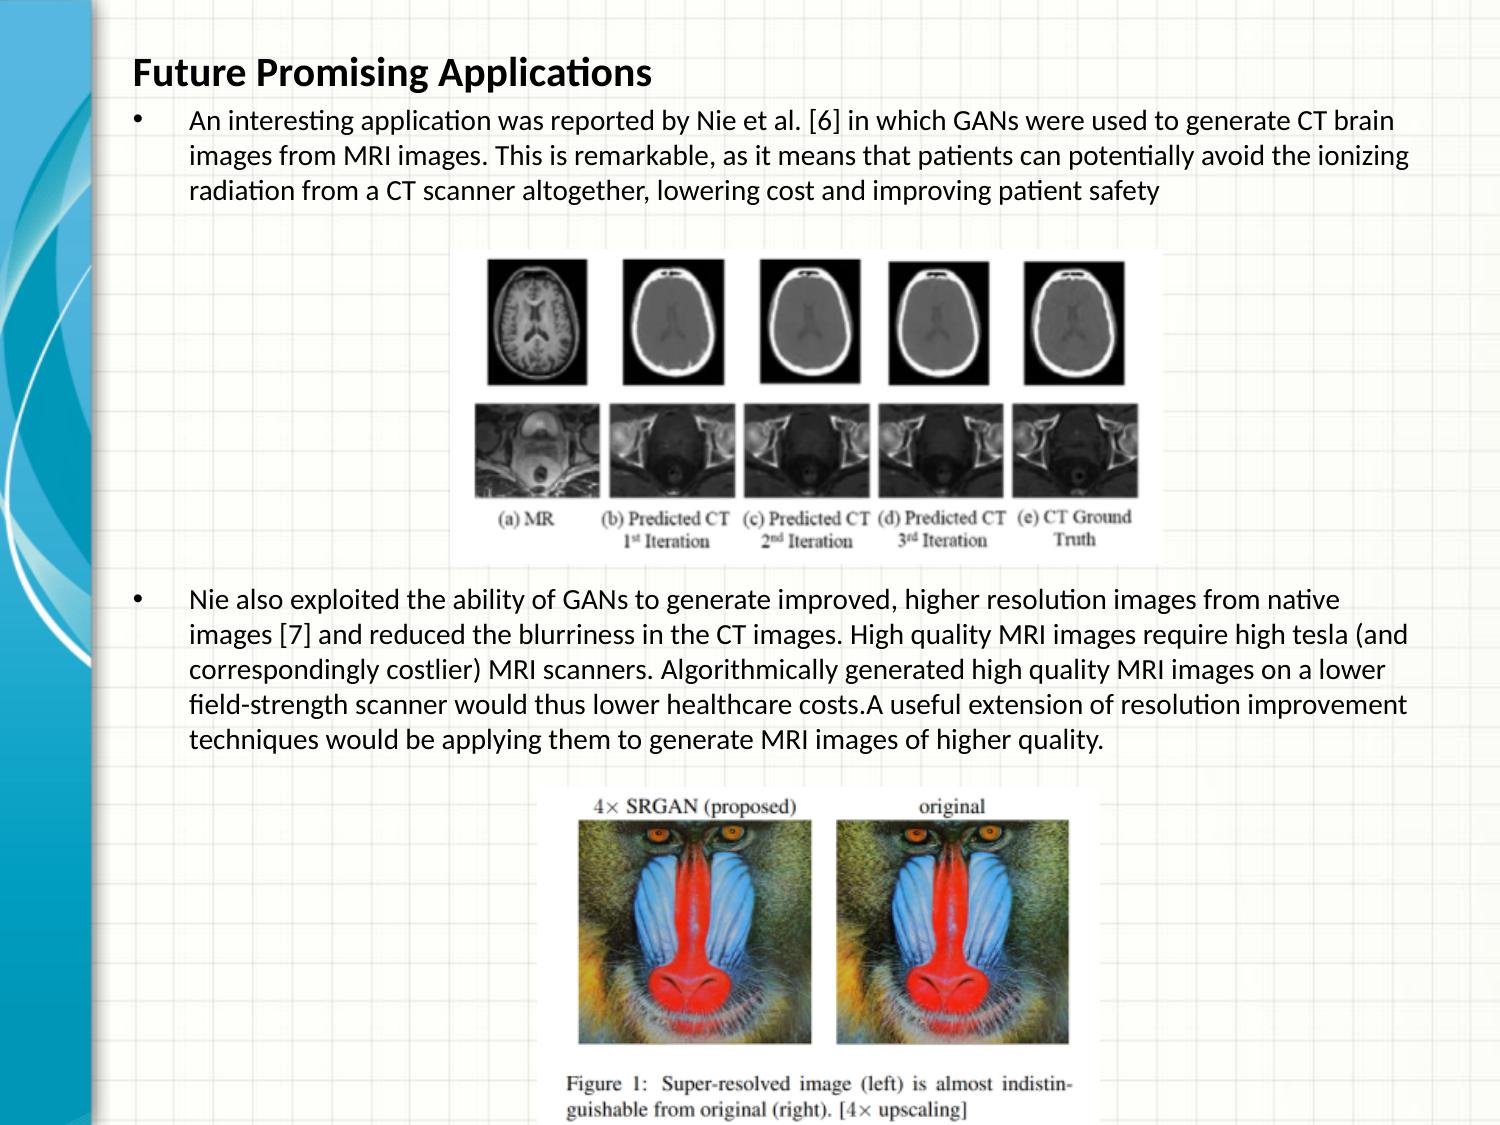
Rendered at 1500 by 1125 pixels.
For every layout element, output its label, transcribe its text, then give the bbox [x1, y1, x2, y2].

list Future Promising Applications An interesting application was reported by Nie et al. [6] in which GANs were used to generate CT brain images from MRI images. This is remarkable, as it means that patients can potentially avoid the ionizing radiation from a CT scanner altogether, lowering cost and improving patient safety Nie also exploited the ability of GANs to generate improved, higher resolution images from native images [7] and reduced the blurriness in the CT images. High quality MRI images require high tesla (and correspondingly costlier) MRI scanners. Algorithmically generated high quality MRI images on a lower field-strength scanner would thus lower healthcare costs.A useful extension of resolution improvement techniques would be applying them to generate MRI images of higher quality. [117, 37, 1443, 988]
picture [0, 0, 1500, 1125]
